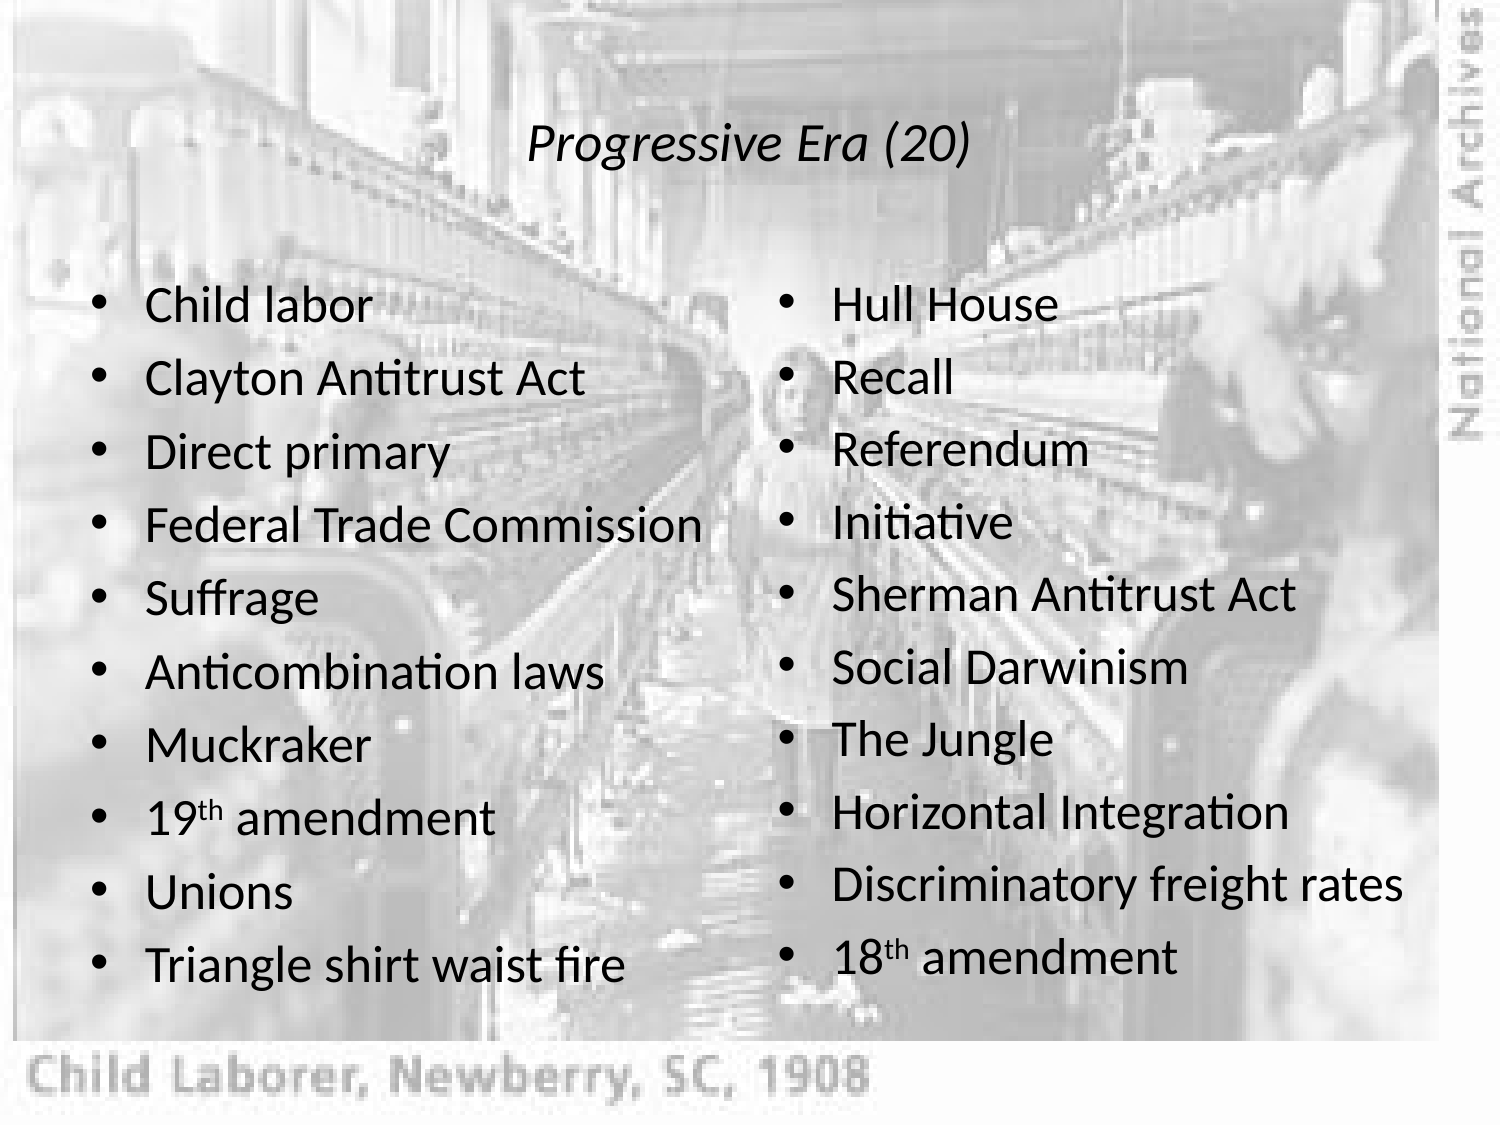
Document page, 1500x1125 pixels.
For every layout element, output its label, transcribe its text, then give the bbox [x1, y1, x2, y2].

title Progressive Era (20) [75, 45, 1425, 233]
list Hull House Recall Referendum Initiative Sherman Antitrust Act Social Darwinism The Jungle Horizontal Integration Discriminatory freight rates 18th amendment [762, 262, 1425, 1005]
list Child labor Clayton Antitrust Act Direct primary Federal Trade Commission Suffrage Anticombination laws Muckraker 19th amendment Unions Triangle shirt waist fire [75, 262, 738, 1005]
